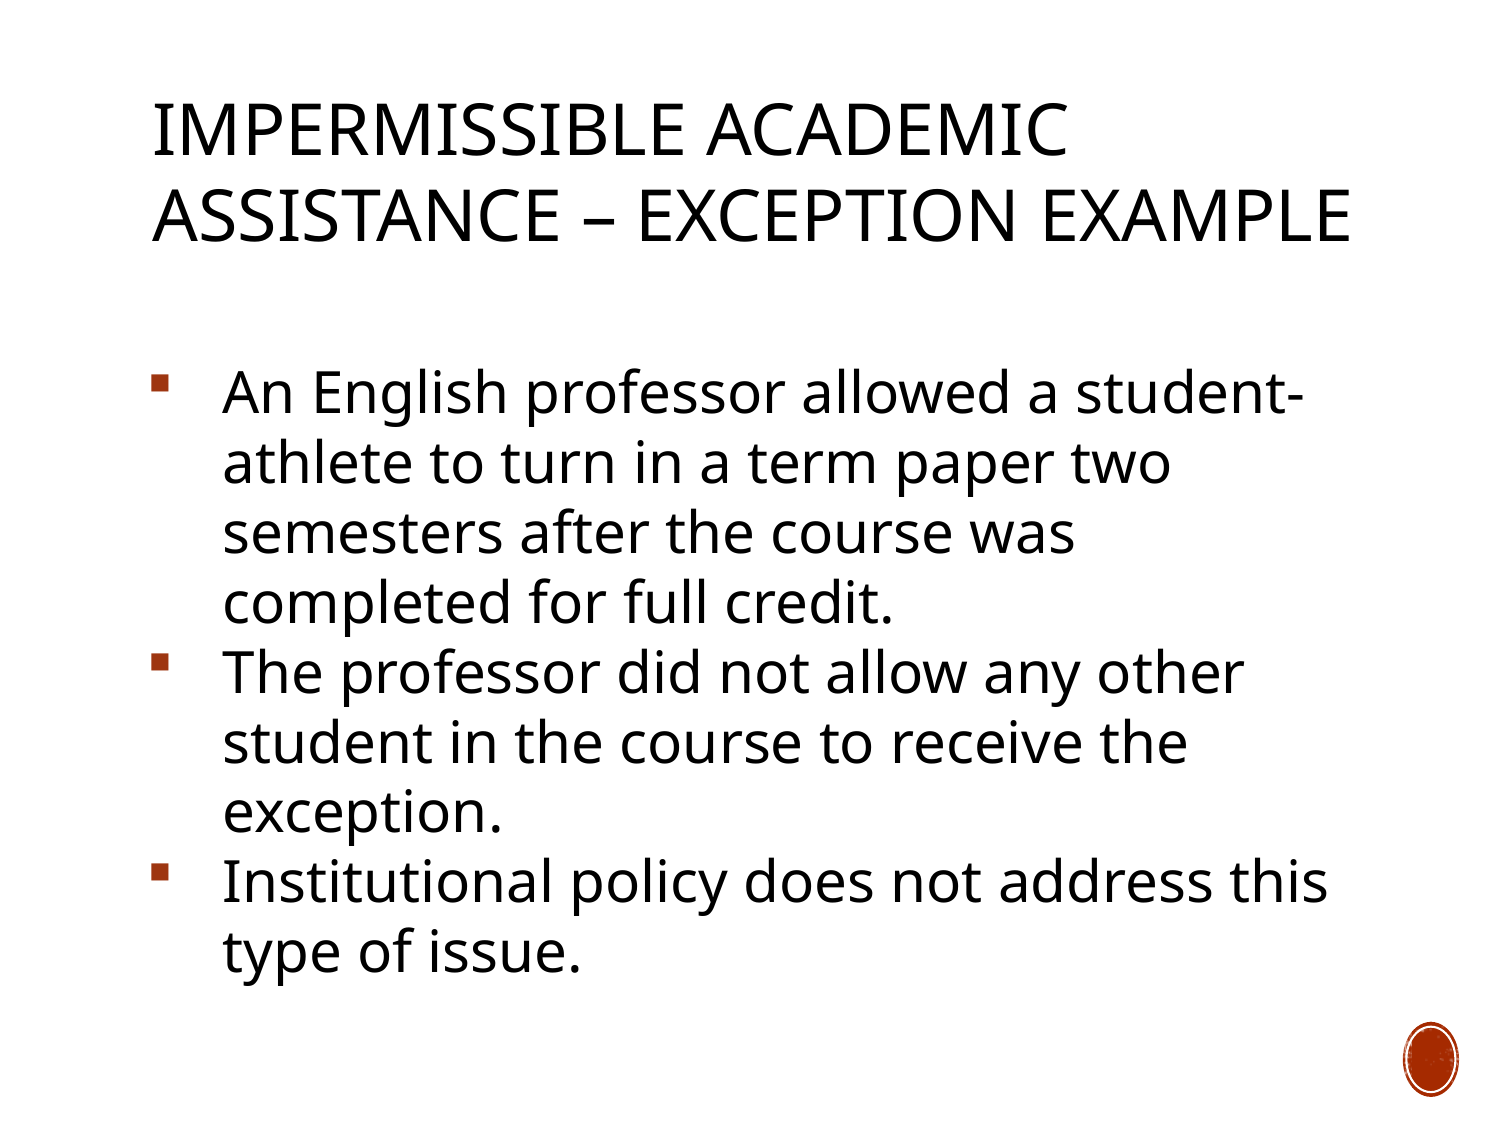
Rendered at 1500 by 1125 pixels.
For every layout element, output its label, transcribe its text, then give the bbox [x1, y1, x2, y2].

list An English professor allowed a student-athlete to turn in a term paper two semesters after the course was completed for full credit. The professor did not allow any other student in the course to receive the exception. Institutional policy does not address this type of issue. [131, 348, 1370, 1013]
title Impermissible Academic Assistance – Exception Example [137, 37, 1375, 302]
